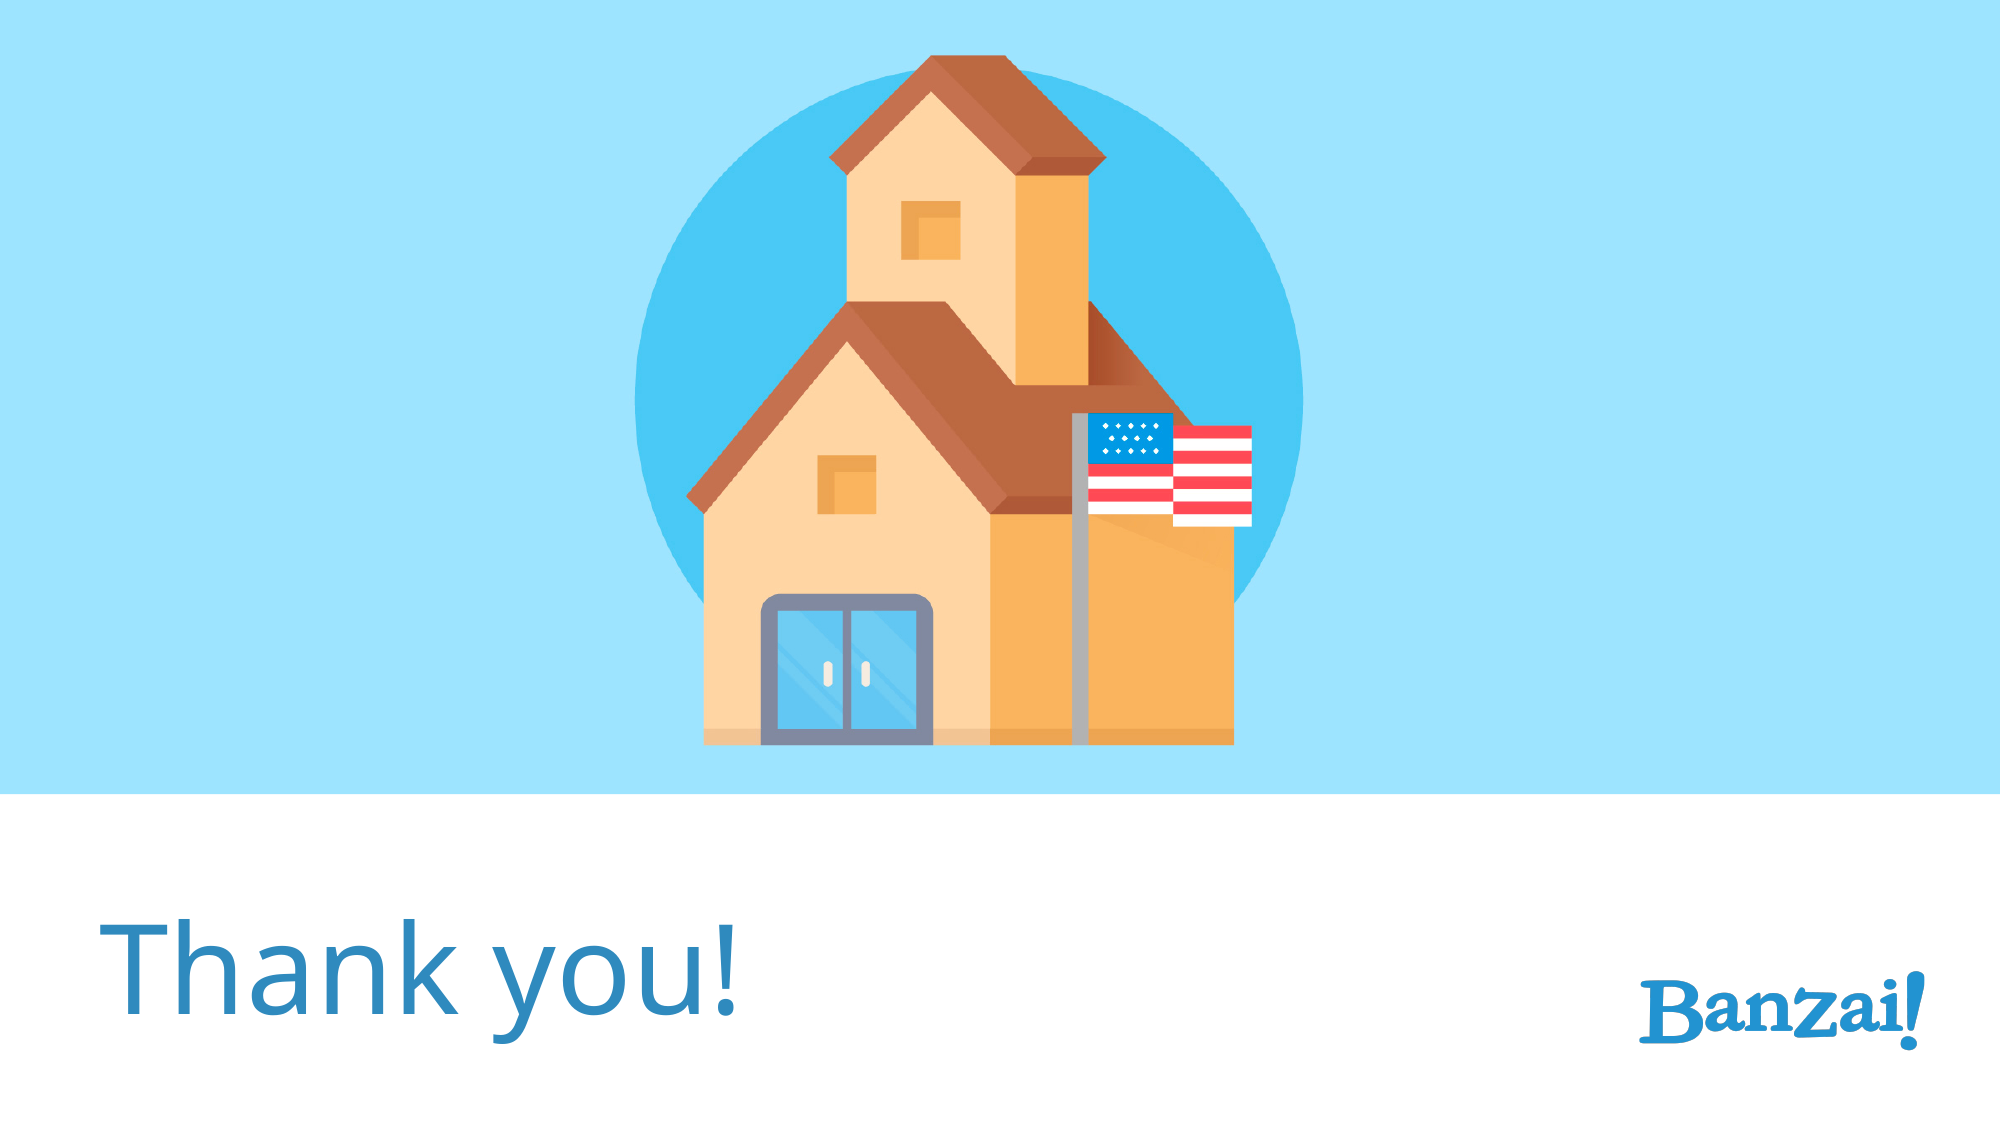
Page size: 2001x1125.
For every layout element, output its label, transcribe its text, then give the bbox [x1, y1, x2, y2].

picture [1639, 971, 1925, 1055]
text_box [0, 0, 2000, 795]
picture [614, 22, 1328, 760]
text_box Thank you! [91, 795, 1892, 1050]
